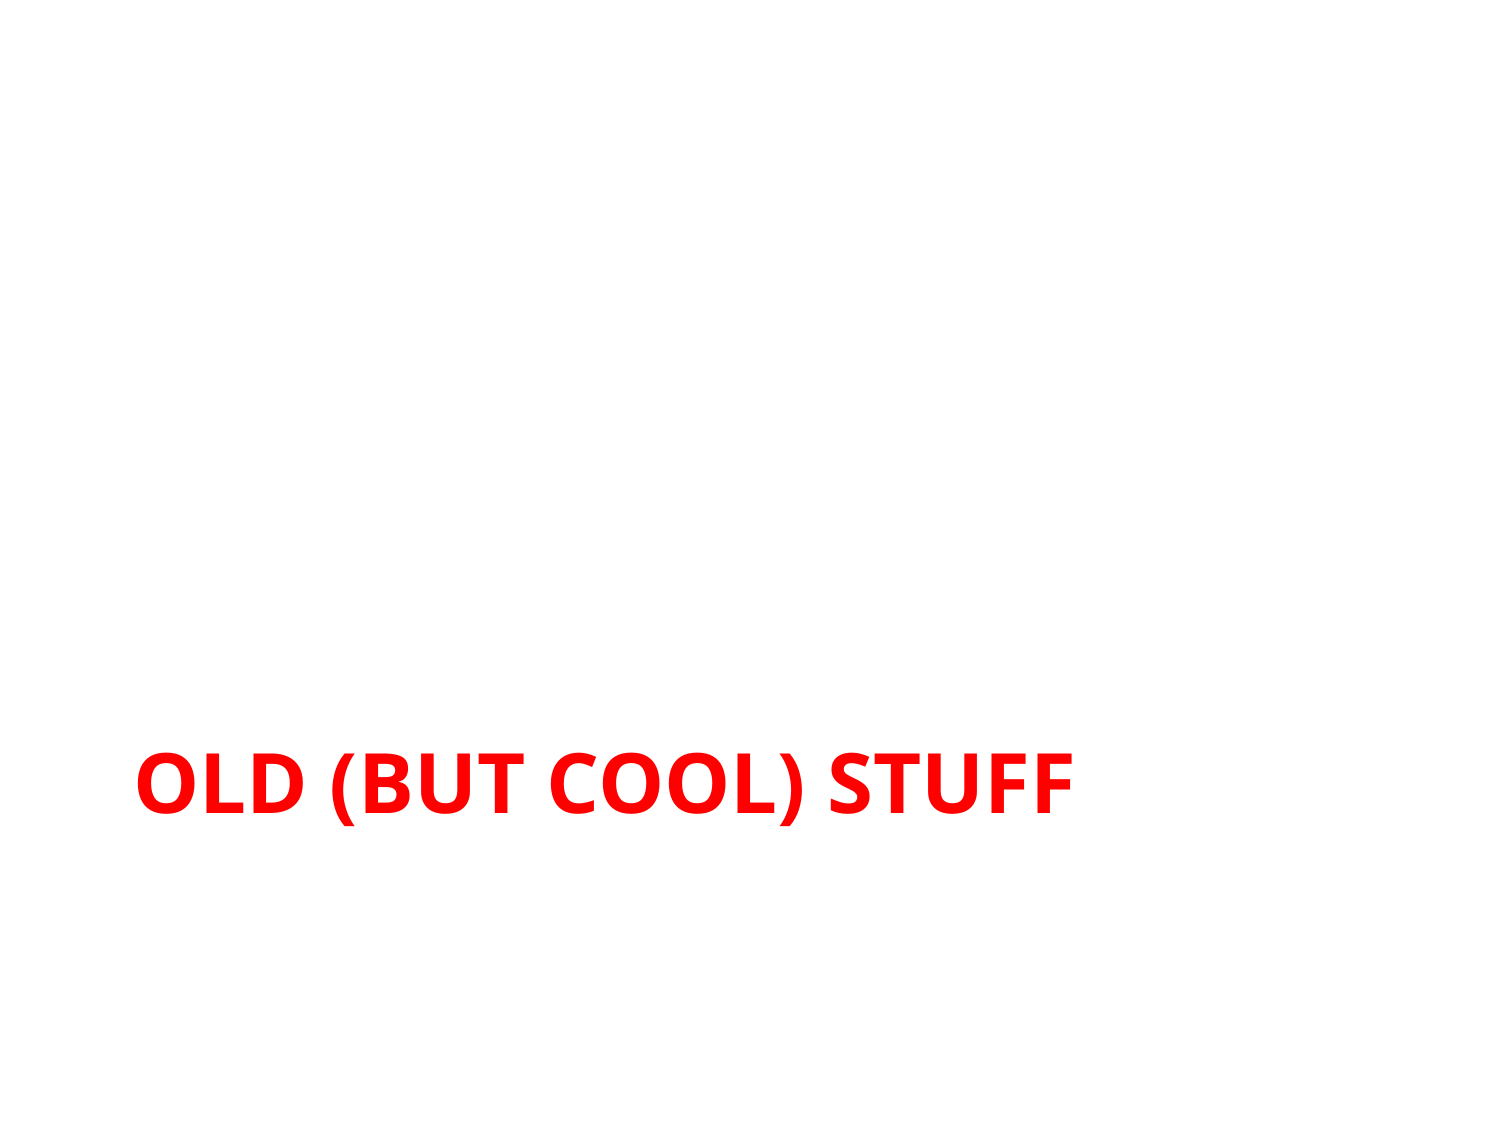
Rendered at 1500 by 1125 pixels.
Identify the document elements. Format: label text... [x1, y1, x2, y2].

title Old (but cool) stuff [118, 722, 1394, 947]
